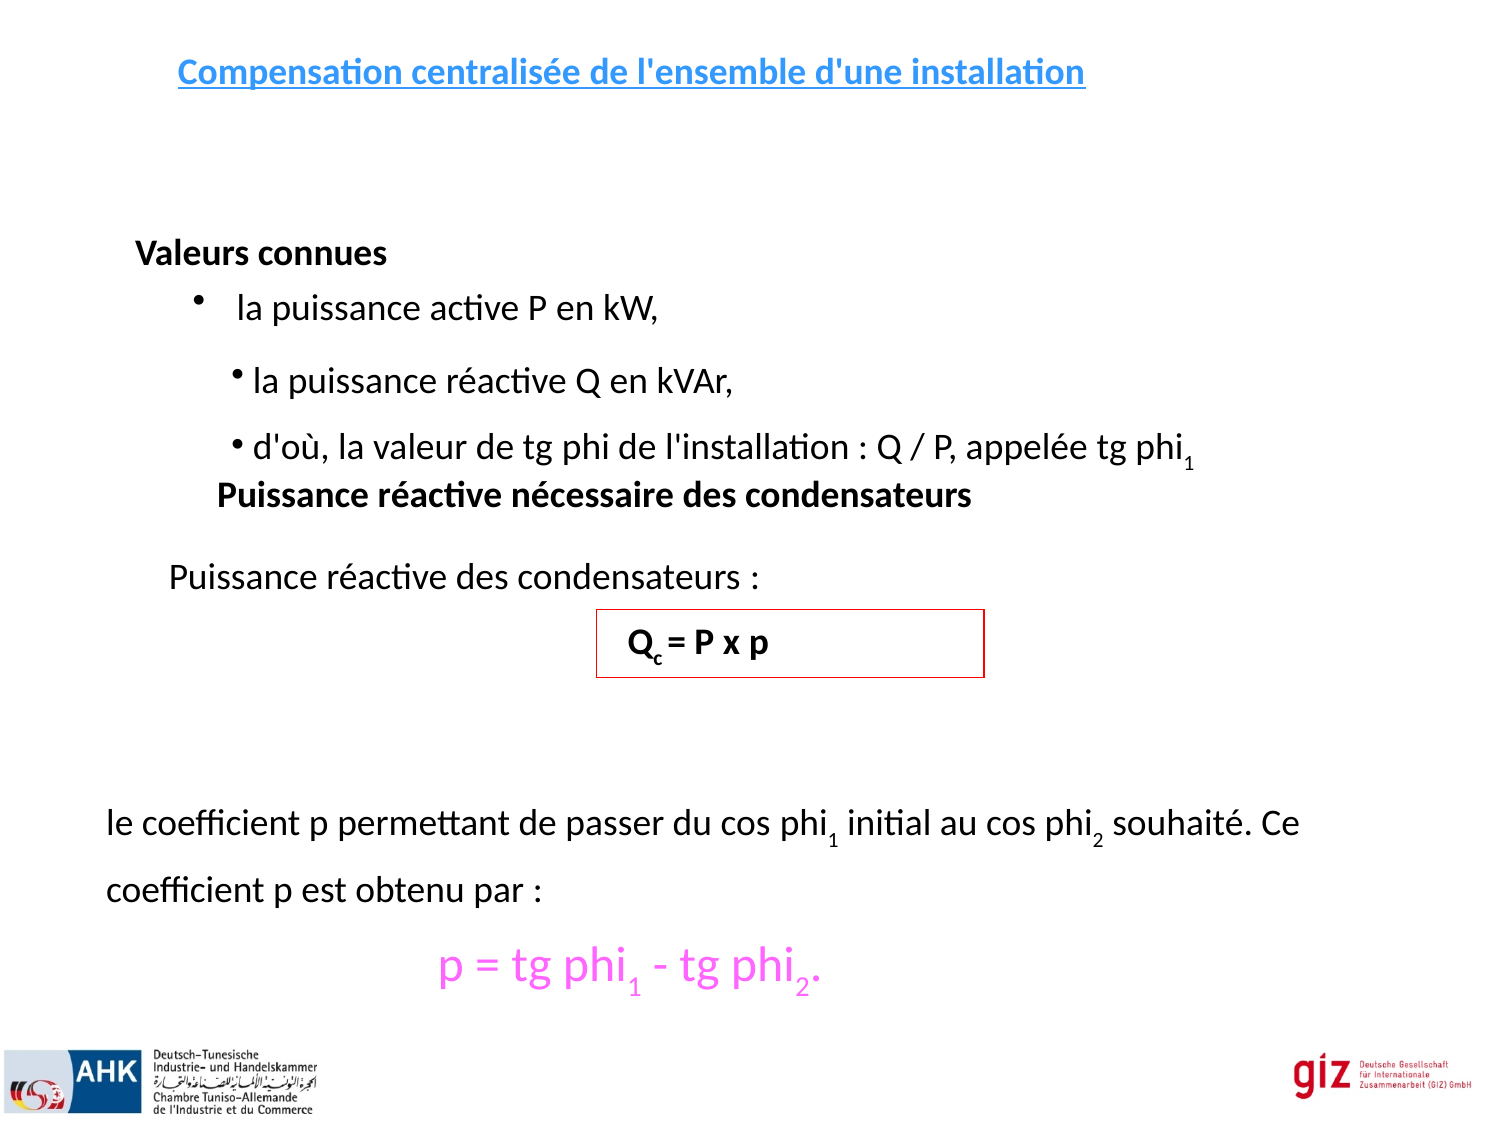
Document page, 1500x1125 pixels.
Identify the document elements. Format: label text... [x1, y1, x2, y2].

text_box Puissance réactive nécessaire des condensateurs [202, 463, 989, 523]
text_box Compensation centralisée de l'ensemble d'une installation [163, 39, 1101, 99]
text_box d'où, la valeur de tg phi de l'installation : Q / P, appelée tg phi1 [200, 414, 1500, 483]
picture [1275, 1031, 1500, 1125]
picture [3, 1049, 317, 1114]
text_box la puissance réactive Q en kVAr, [199, 349, 1038, 409]
text_box Qc = P x p [596, 609, 984, 678]
text_box le coefficient p permettant de passer du cos phi1 initial au cos phi2 souhaité. Ce coefficient p est obtenu par : p = tg phi1 - tg phi2. [75, 774, 1450, 1088]
text_box la puissance active P en kW, [121, 230, 897, 335]
text_box Valeurs connues [120, 220, 403, 281]
text_box Puissance réactive des condensateurs : [137, 544, 1013, 605]
